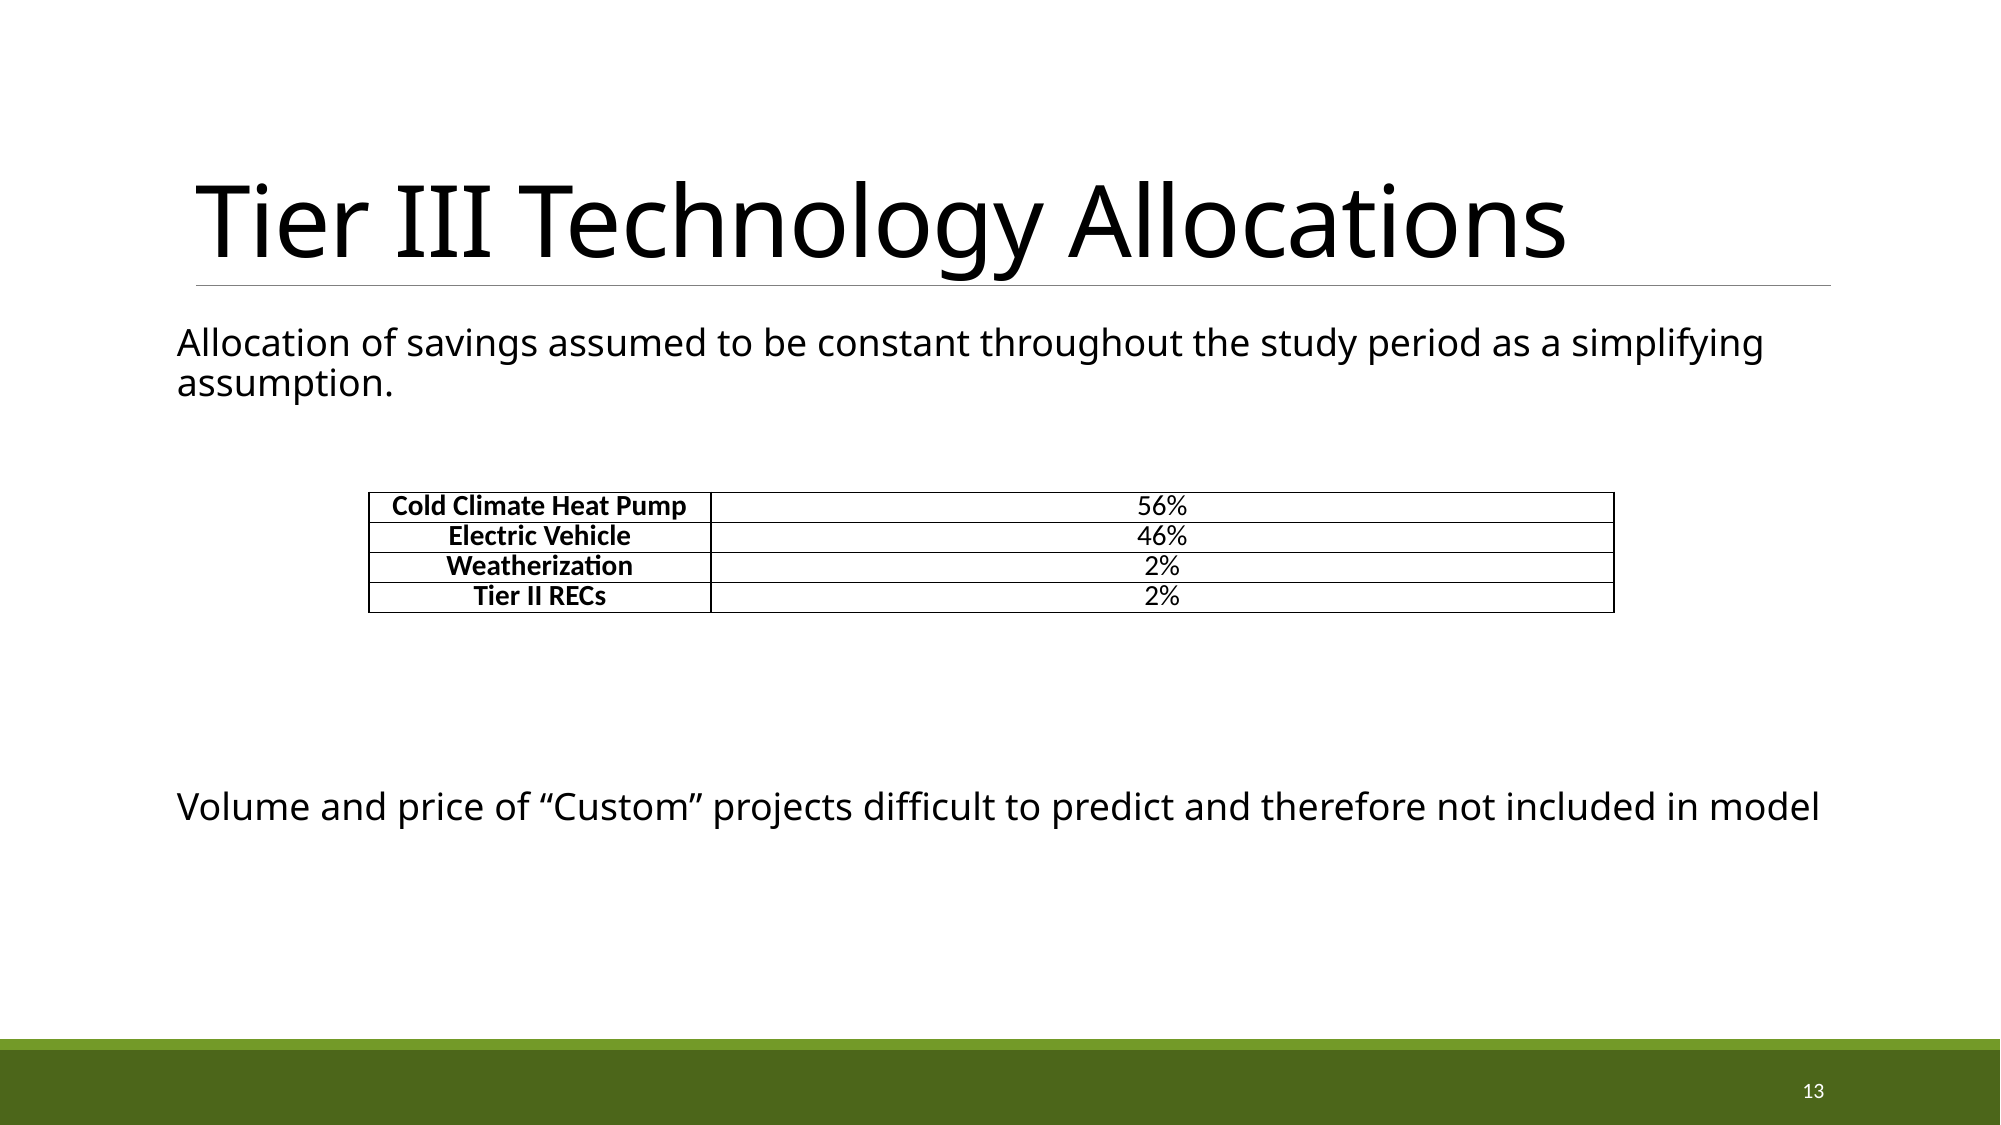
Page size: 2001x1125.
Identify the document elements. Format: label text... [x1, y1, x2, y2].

table_cell Electric Vehicle [370, 523, 710, 552]
table_cell 46% [712, 523, 1613, 552]
title Tier III Technology Allocations [180, 47, 1830, 285]
list Allocation of savings assumed to be constant throughout the study period as a simplifying assumption. Volume and price of “Custom” projects difficult to predict and therefore not included in model [143, 316, 1840, 968]
table_header 56% [712, 493, 1613, 522]
table_cell Weatherization [370, 553, 710, 582]
table_cell 2% [712, 553, 1613, 582]
table_cell 2% [712, 583, 1613, 612]
table_cell Tier II RECs [370, 583, 710, 612]
table_header Cold Climate Heat Pump [370, 493, 710, 522]
slide_number 13 [1624, 1059, 1840, 1120]
